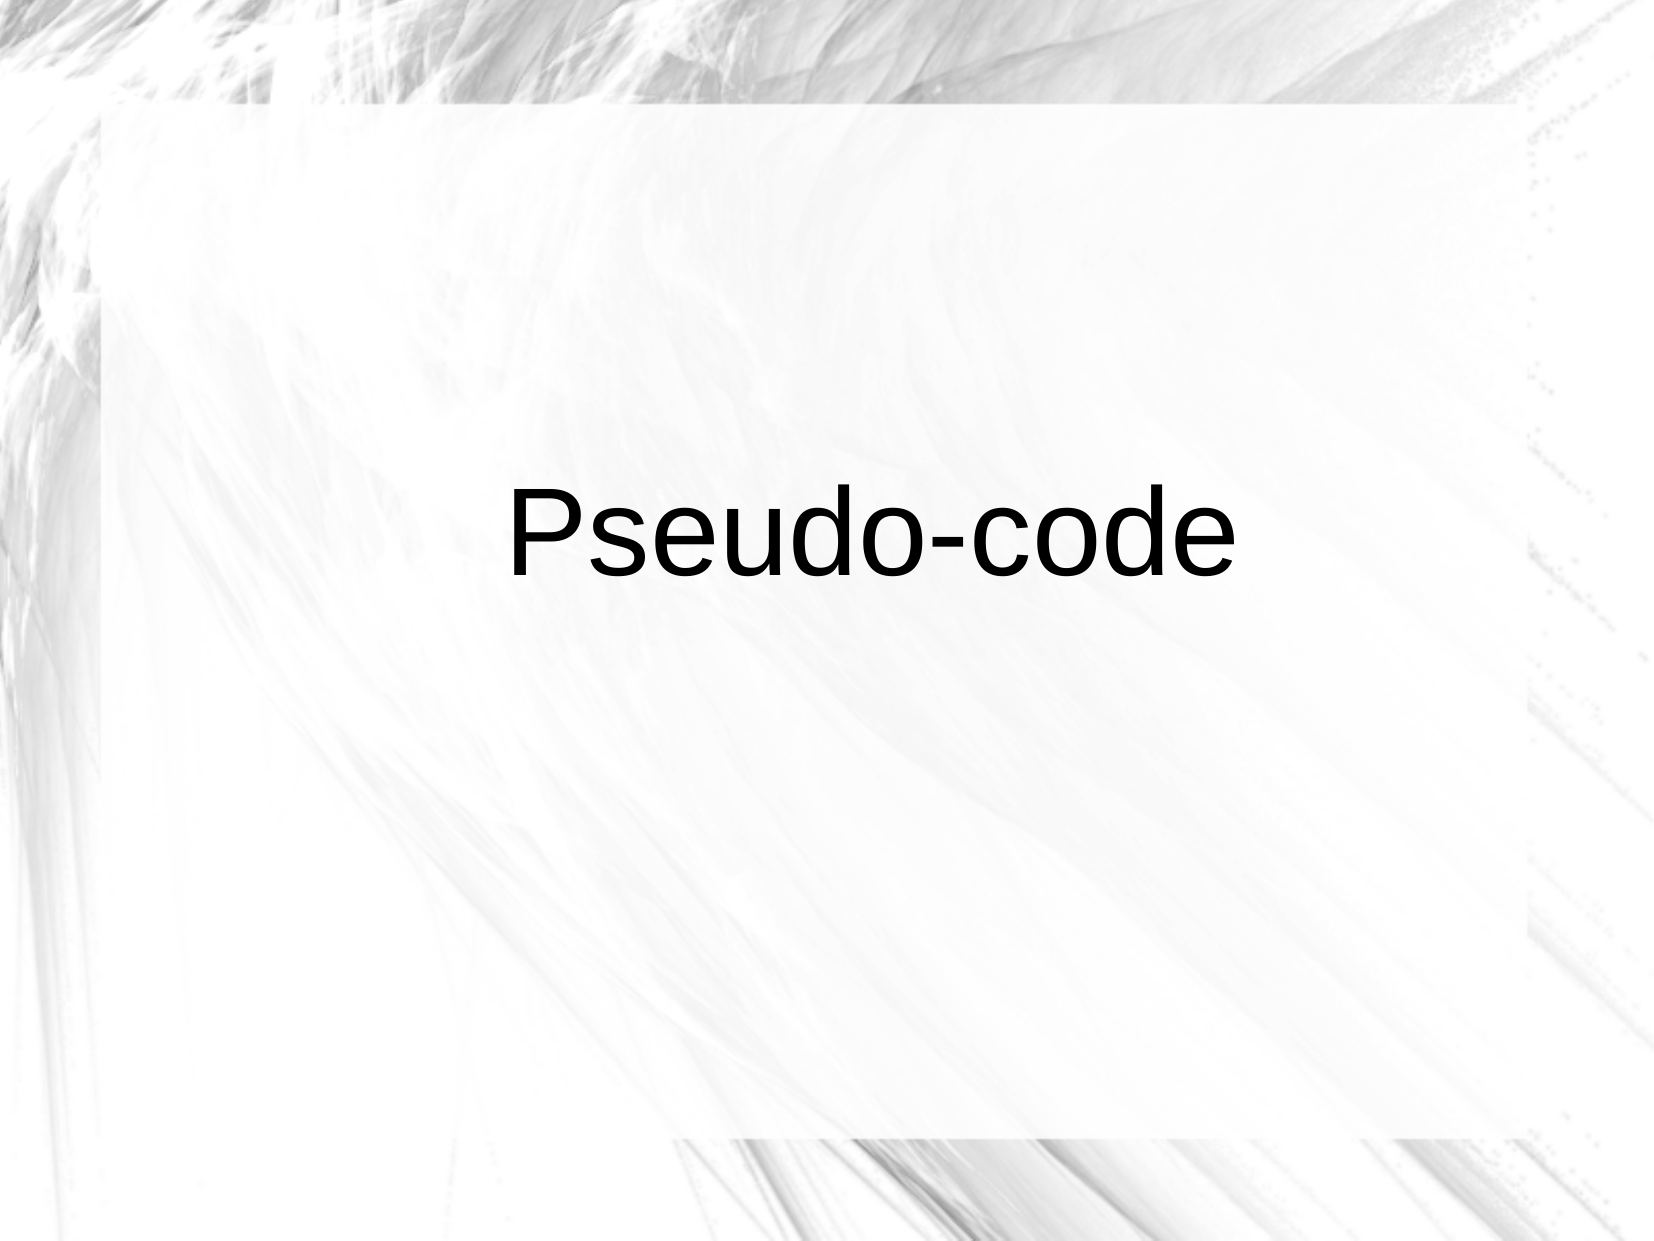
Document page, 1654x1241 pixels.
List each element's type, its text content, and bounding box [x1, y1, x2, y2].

list Pseudo-code [118, 319, 1571, 1109]
picture [0, 0, 1654, 1241]
